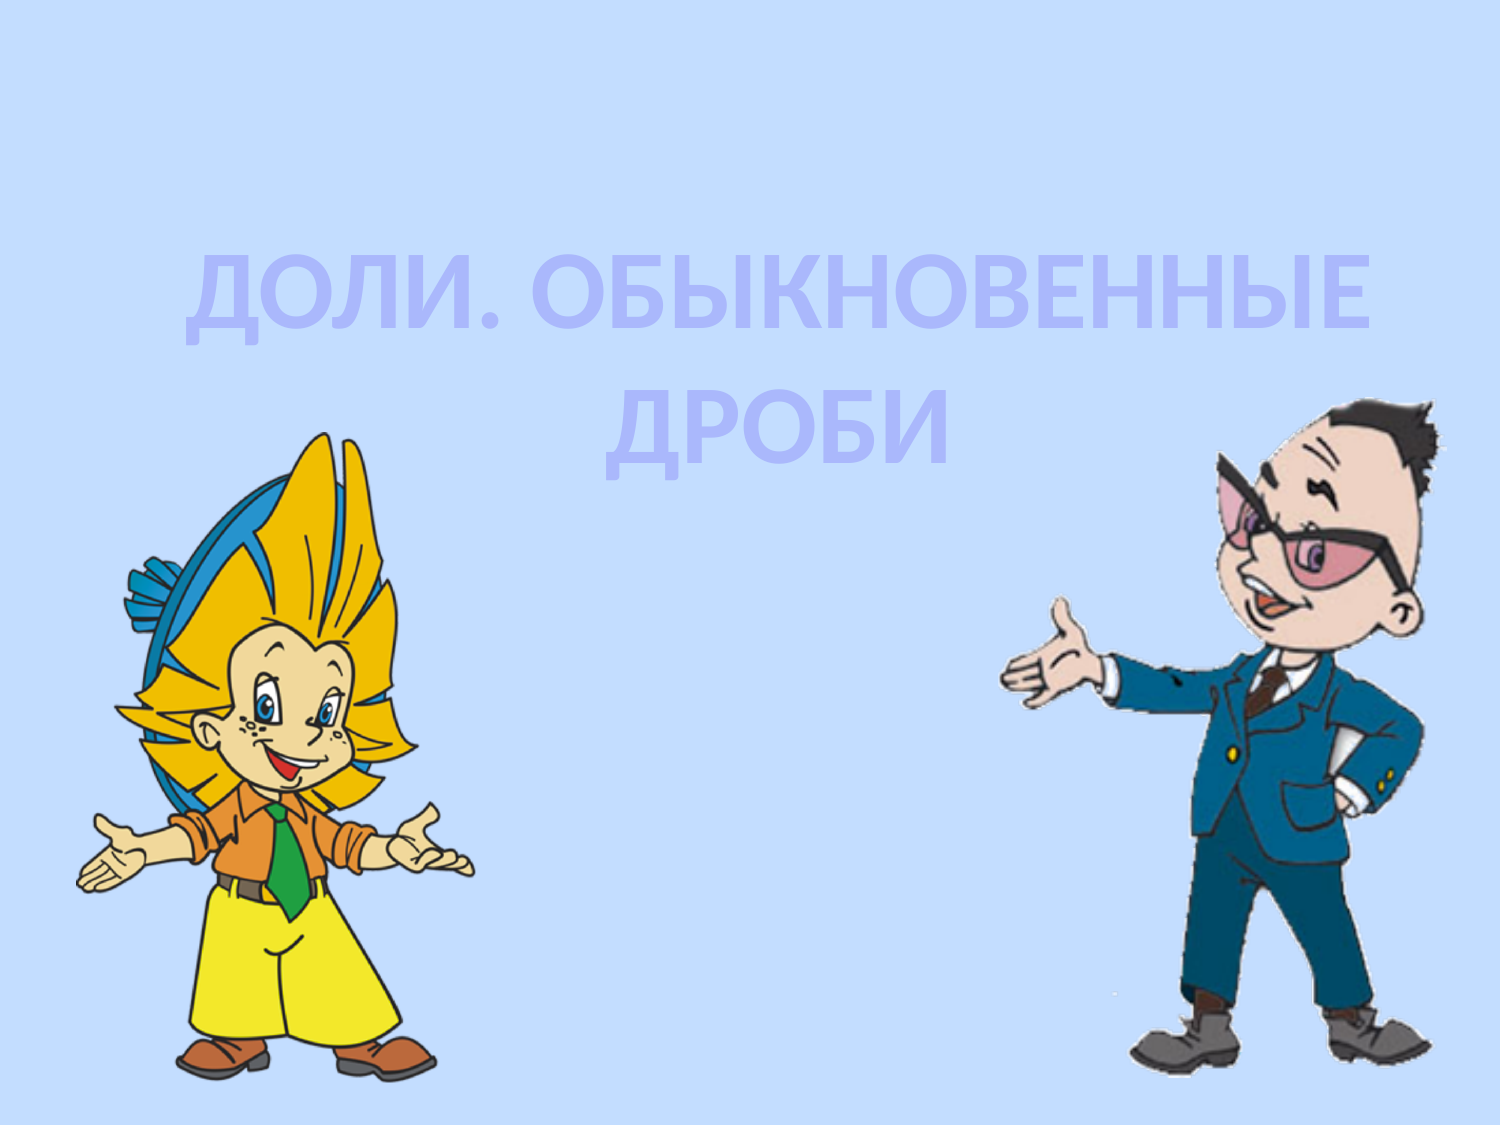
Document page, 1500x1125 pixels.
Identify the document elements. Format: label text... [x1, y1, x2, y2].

picture [997, 396, 1448, 1079]
text_box ДОЛИ. ОБЫКНОВЕННЫЕ ДРОБИ [100, 208, 1459, 493]
picture [76, 432, 476, 1083]
